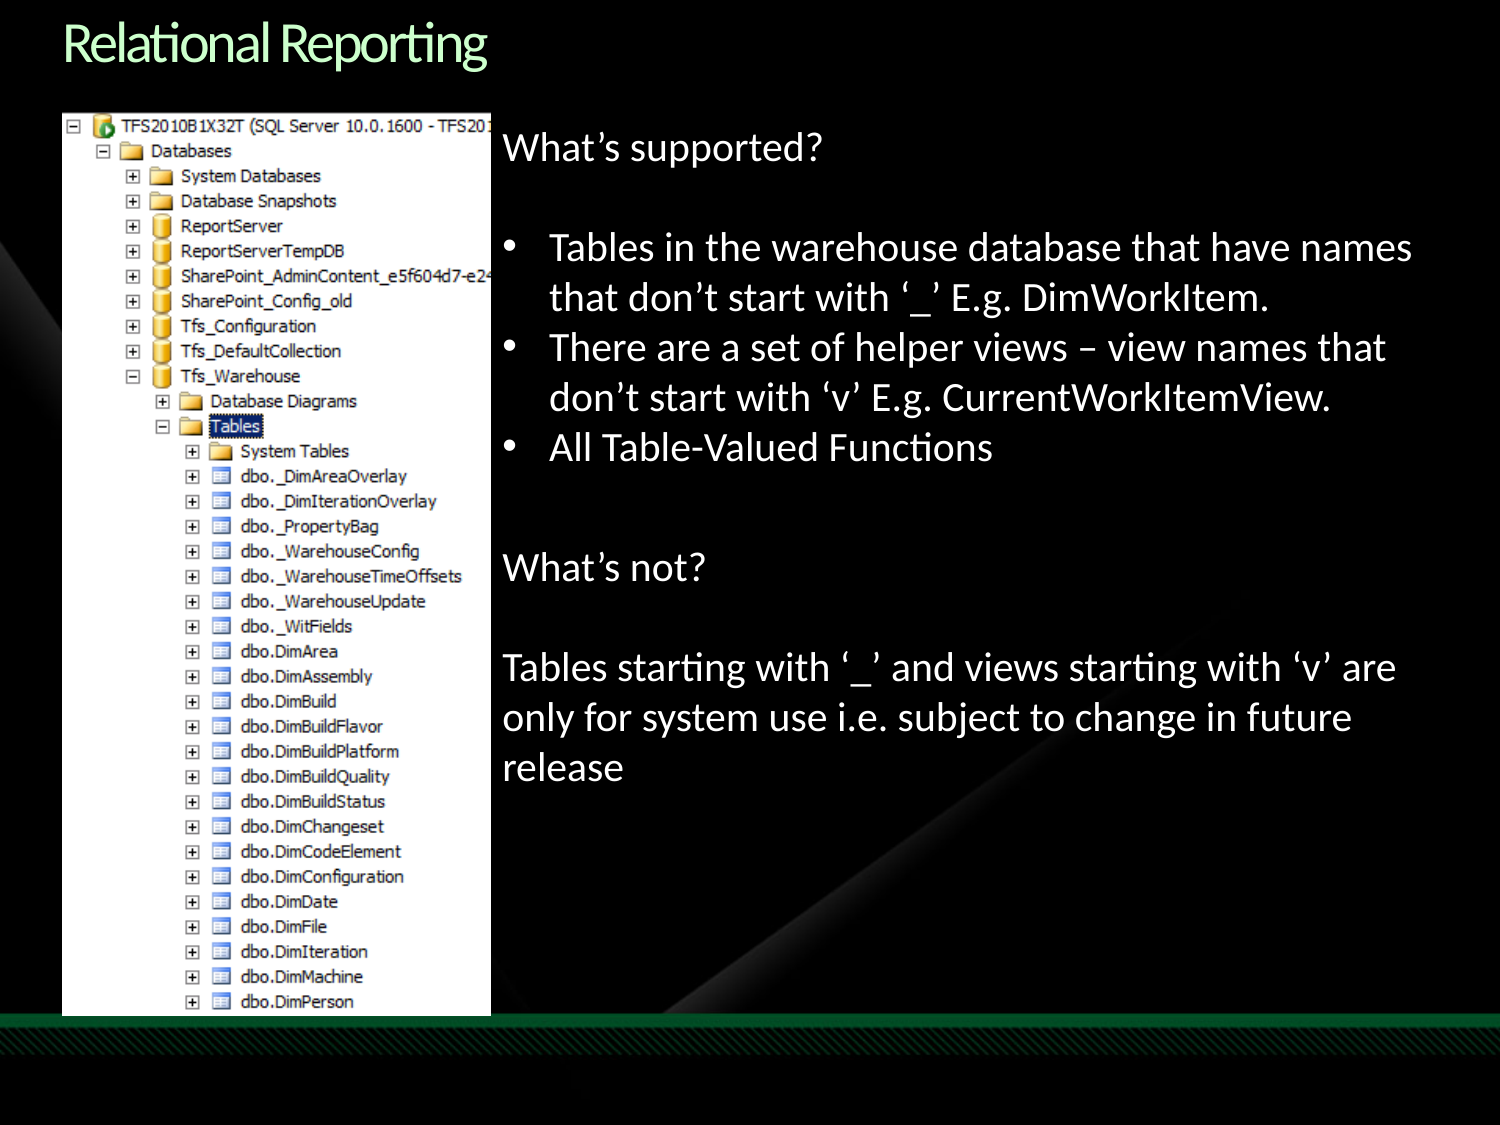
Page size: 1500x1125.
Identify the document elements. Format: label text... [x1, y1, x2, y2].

text_box What’s supported? Tables in the warehouse database that have names that don’t start with ‘_’ E.g. DimWorkItem. There are a set of helper views – view names that don’t start with ‘v’ E.g. CurrentWorkItemView. All Table-Valued Functions [491, 112, 1475, 478]
text_box What’s not? Tables starting with ‘_’ and views starting with ‘v’ are only for system use i.e. subject to change in future release [496, 532, 1475, 798]
title Relational Reporting [62, 12, 1438, 77]
picture [0, 0, 1500, 1125]
